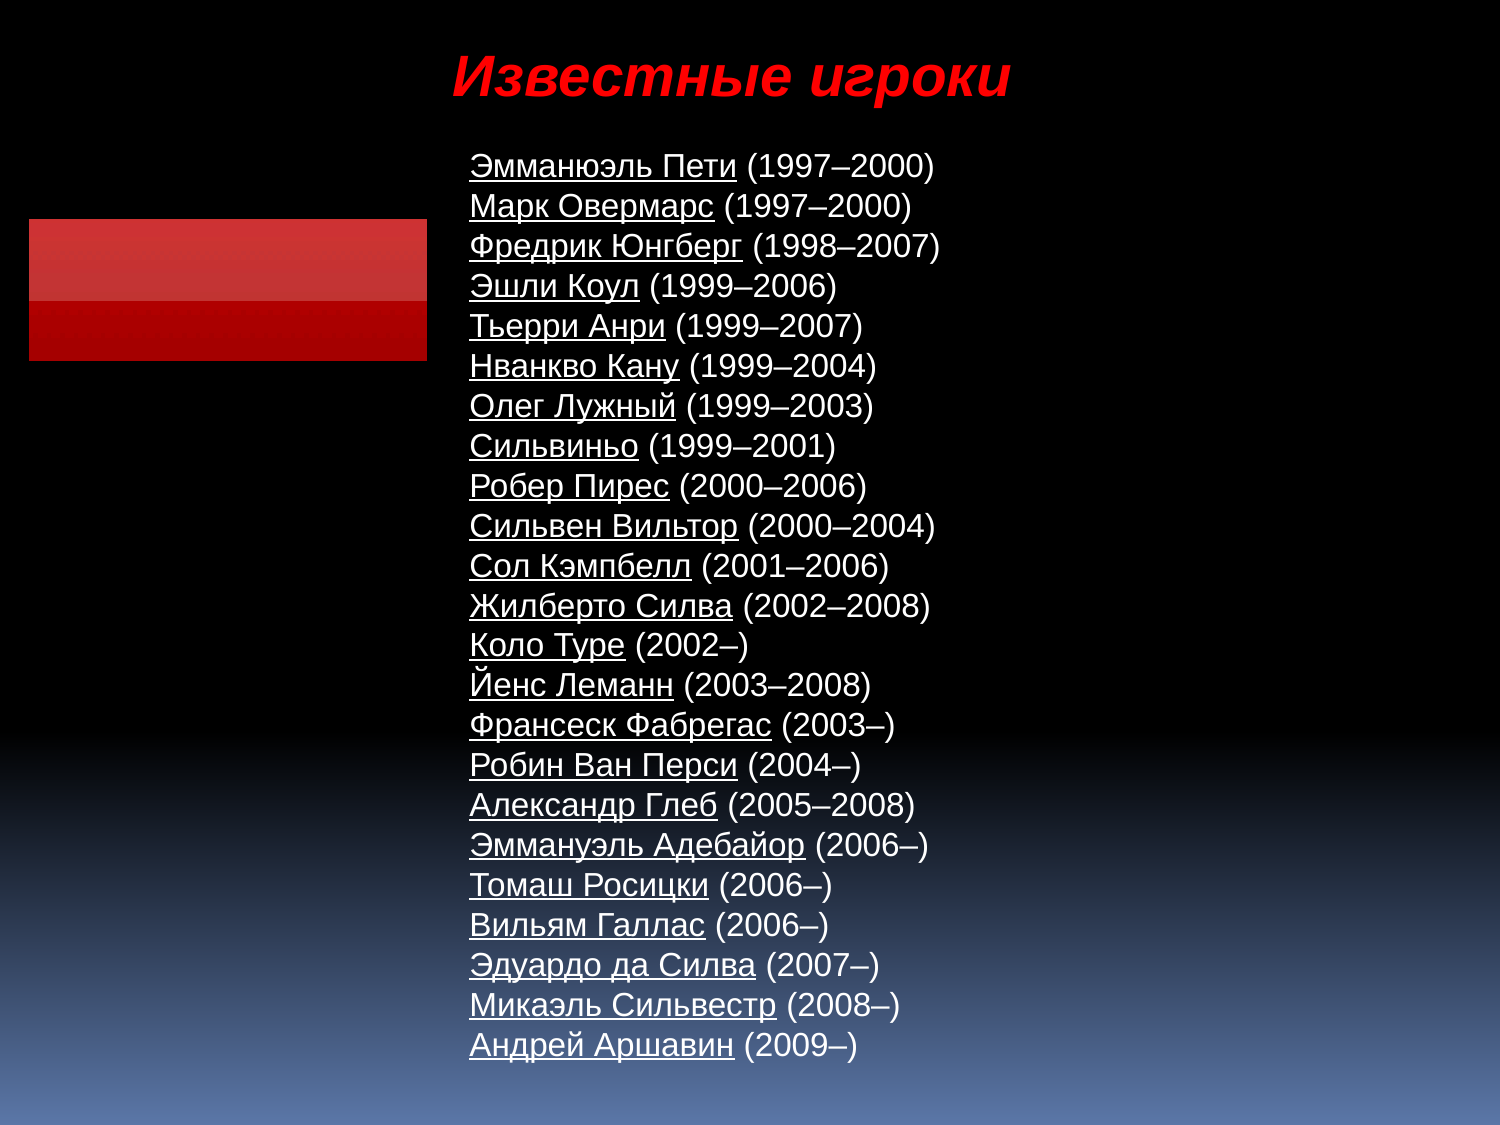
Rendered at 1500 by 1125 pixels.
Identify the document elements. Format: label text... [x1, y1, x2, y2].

picture [28, 219, 428, 361]
text_box Эмманюэль Пети (1997–2000) Марк Овермарс (1997–2000) Фредрик Юнгберг (1998–2007) Эшли Коул (1999–2006) Тьерри Анри (1999–2007) Нванкво Кану (1999–2004) Олег Лужный (1999–2003) Сильвиньо (1999–2001) Робер Пирес (2000–2006) Сильвен Вильтор (2000–2004) Сол Кэмпбелл (2001–2006) Жилберто Силва (2002–2008) Коло Туре (2002–) Йенс Леманн (2003–2008) Франсеск Фабрегас (2003–) Робин Ван Перси (2004–) Александр Глеб (2005–2008) Эммануэль Адебайор (2006–) Томаш Росицки (2006–) Вильям Галлас (2006–) Эдуардо да Силва (2007–) Микаэль Сильвестр (2008–) Андрей Аршавин (2009–) [454, 215, 1087, 1071]
text_box Известные игроки [171, 30, 1294, 215]
